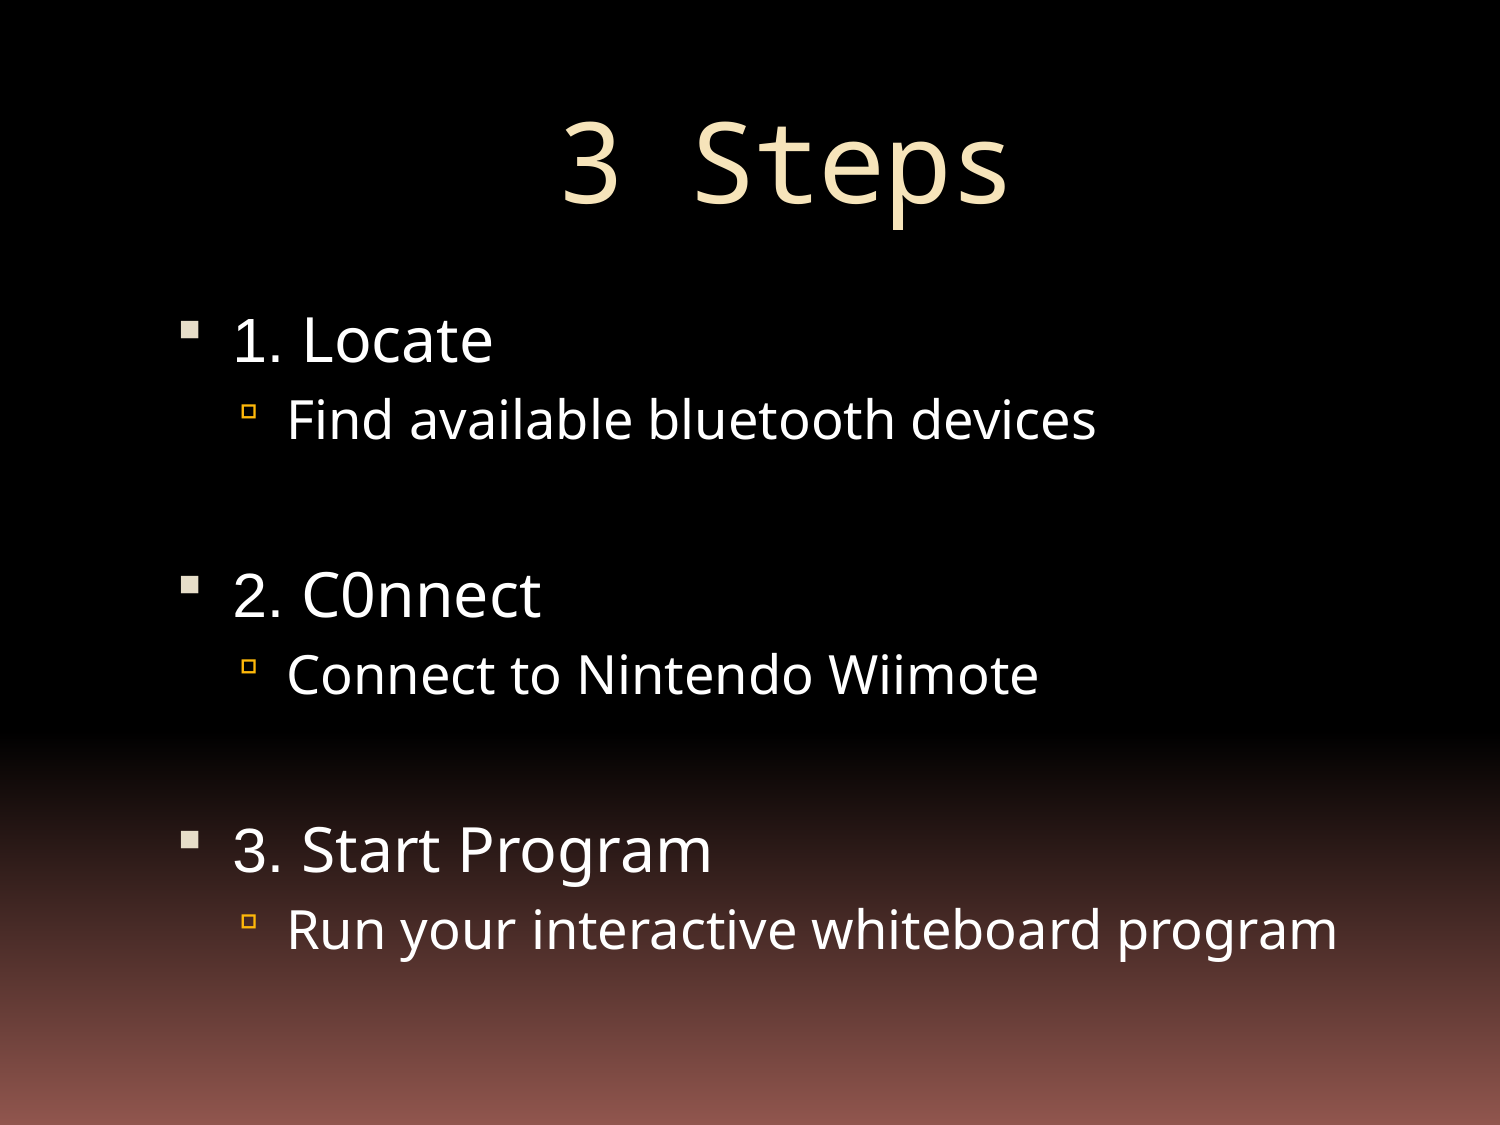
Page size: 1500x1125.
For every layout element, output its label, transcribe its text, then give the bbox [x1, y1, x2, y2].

title 3 Steps [150, 83, 1425, 234]
list 1. Locate Find available bluetooth devices 2. C0nnect Connect to Nintendo Wiimote 3. Start Program Run your interactive whiteboard program [150, 292, 1425, 1043]
